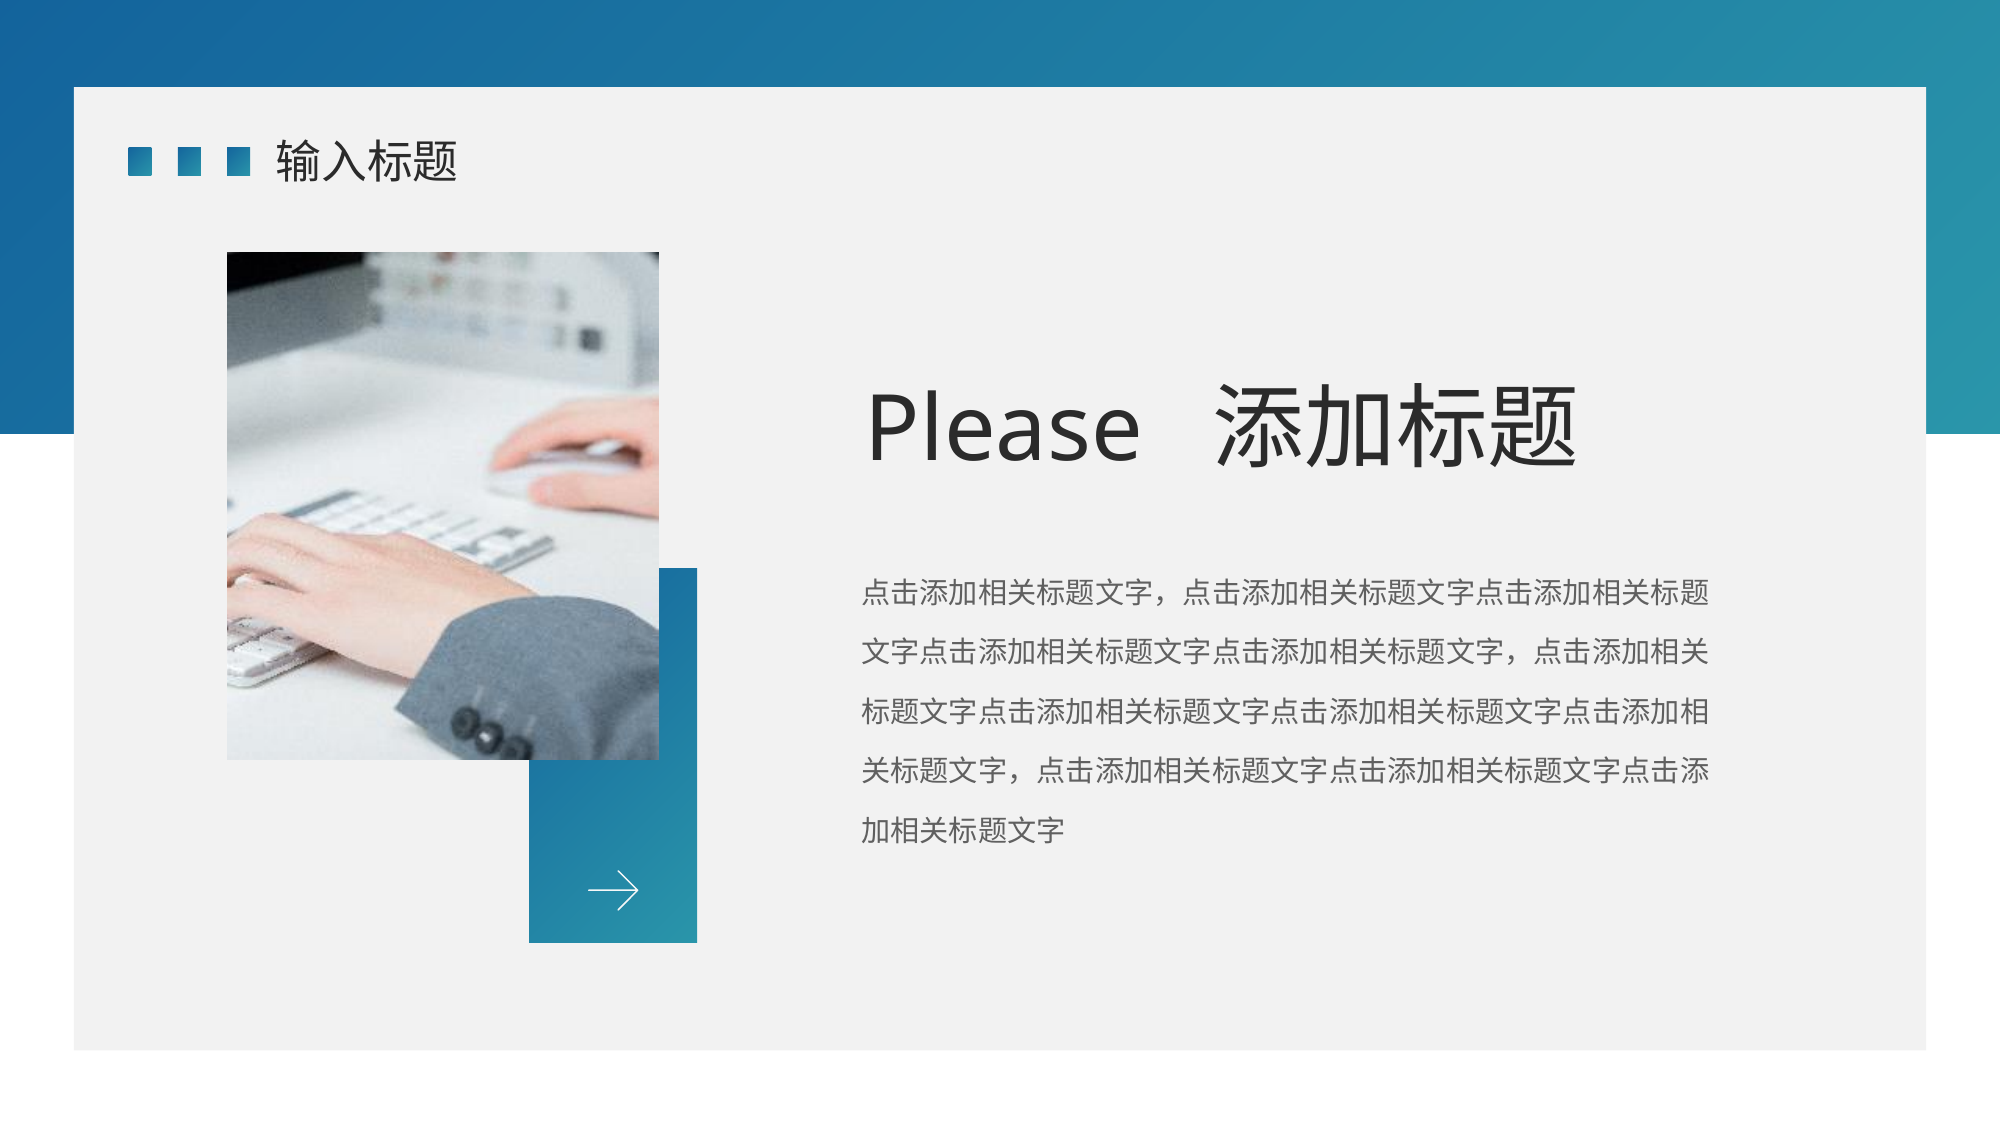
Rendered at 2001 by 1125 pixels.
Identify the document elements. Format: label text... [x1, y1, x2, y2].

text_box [128, 124, 534, 196]
picture [227, 252, 659, 760]
text_box Please 添加标题 [850, 374, 1854, 580]
text_box 点击添加相关标题文字，点击添加相关标题文字点击添加相关标题文字点击添加相关标题文字点击添加相关标题文字，点击添加相关标题文字点击添加相关标题文字点击添加相关标题文字点击添加相关标题文字，点击添加相关标题文字点击添加相关标题文字点击添加相关标题文字 [861, 544, 1764, 906]
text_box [529, 568, 698, 943]
